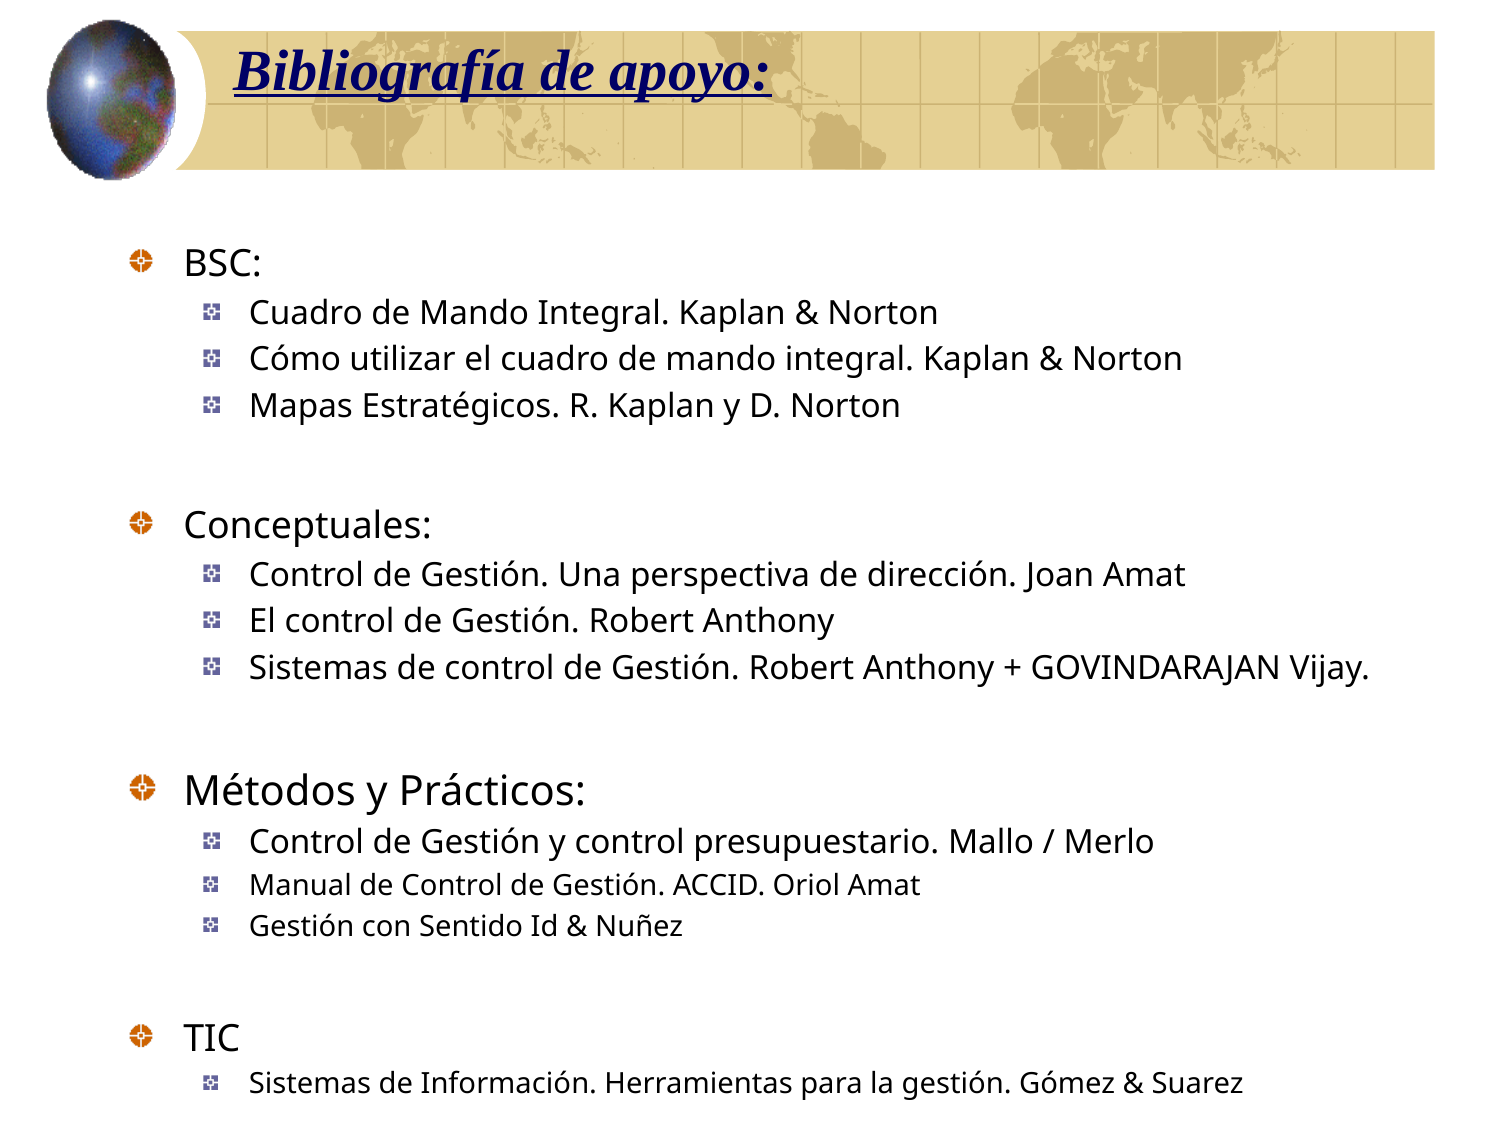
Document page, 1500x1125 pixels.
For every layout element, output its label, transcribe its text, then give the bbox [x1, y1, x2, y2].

picture [202, 563, 220, 582]
picture [202, 831, 220, 849]
picture [202, 875, 218, 892]
picture [127, 1023, 154, 1050]
picture [202, 348, 220, 367]
picture [127, 248, 154, 275]
picture [202, 395, 220, 413]
picture [127, 510, 154, 537]
title Bibliografía de apoyo: [218, 77, 1448, 126]
picture [202, 610, 220, 628]
picture [42, 14, 190, 185]
picture [127, 773, 157, 804]
picture [202, 1074, 218, 1090]
list BSC: Cuadro de Mando Integral. Kaplan & Norton Cómo utilizar el cuadro de mando integral. Kaplan & Norton Mapas Estratégicos. R. Kaplan y D. Norton Conceptuales: Control de Gestión. Una perspectiva de dirección. Joan Amat El control de Gestión. Robert Anthony Sistemas de control de Gestión. Robert Anthony + GOVINDARAJAN Vijay. Métodos y Prácticos: Control de Gestión y control presupuestario. Mallo / Merlo Manual de Control de Gestión. ACCID. Oriol Amat Gestión con Sentido Id & Nuñez TIC Sistemas de Información. Herramientas para la gestión. Gómez & Suarez [111, 231, 1388, 907]
picture [202, 656, 220, 675]
picture [202, 916, 218, 932]
picture [202, 302, 220, 320]
